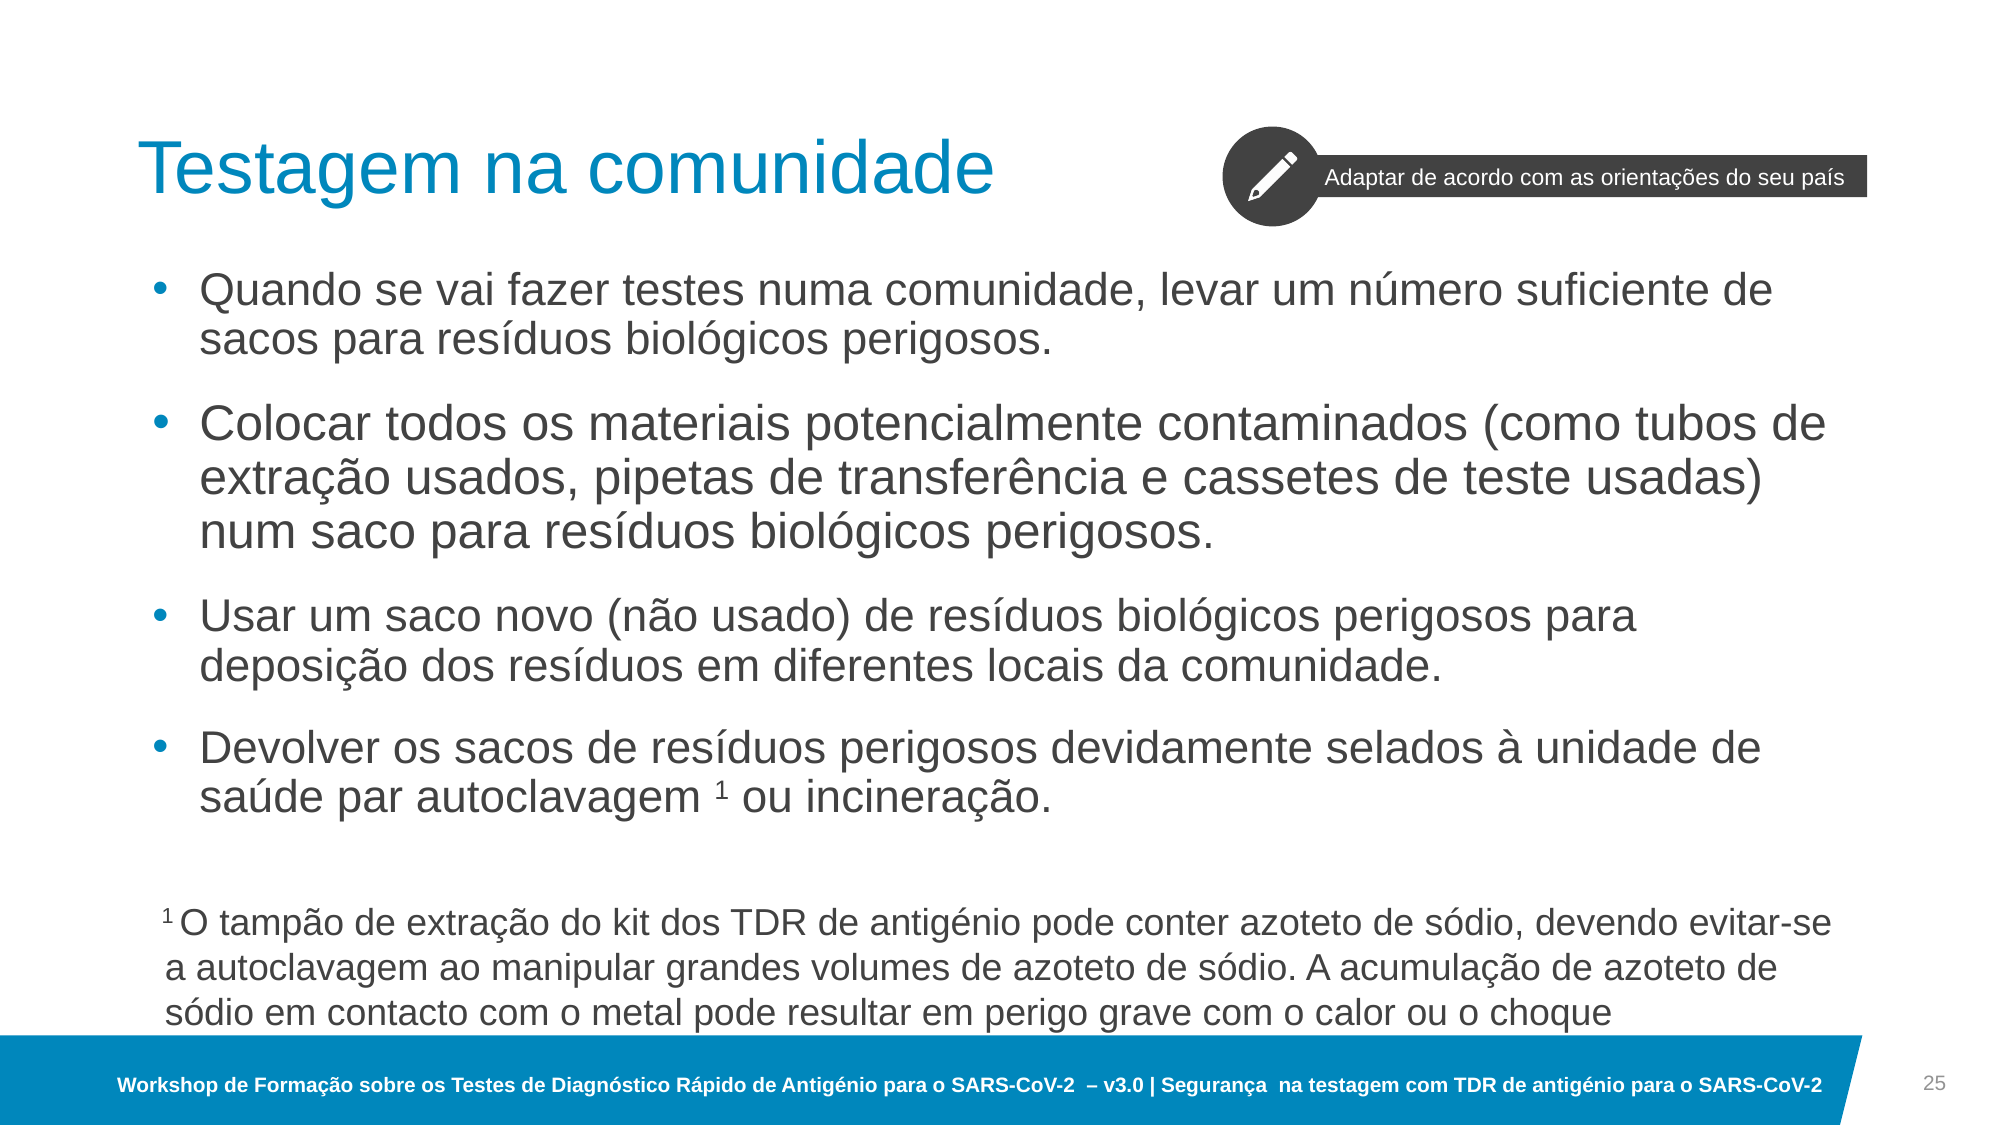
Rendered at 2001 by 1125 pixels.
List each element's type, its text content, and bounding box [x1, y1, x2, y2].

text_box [1223, 127, 1868, 226]
text_box 1 O tampão de extração do kit dos TDR de antigénio pode conter azoteto de sódio, devendo evitar-se a autoclavagem ao manipular grandes volumes de azoteto de sódio. A acumulação de azoteto de sódio em contacto com o metal pode resultar em perigo grave com o calor ou o choque [0, 890, 1863, 1040]
list Quando se vai fazer testes numa comunidade, levar um número suficiente de sacos para resíduos biológicos perigosos. Colocar todos os materiais potencialmente contaminados (como tubos de extração usados, pipetas de transferência e cassetes de teste usadas) num saco para resíduos biológicos perigosos. Usar um saco novo (não usado) de resíduos biológicos perigosos para deposição dos resíduos em diferentes locais da comunidade. Devolver os sacos de resíduos perigosos devidamente selados à unidade de saúde par autoclavagem 1 ou incineração. [137, 258, 1863, 890]
title Testagem na comunidade [137, 55, 1863, 210]
slide_number 25 [1862, 1035, 1947, 1125]
text_box Workshop de Formação sobre os Testes de Diagnóstico Rápido de Antigénio para o SARS-CoV-2 – v3.0 | Segurança na testagem com TDR de antigénio para o SARS-CoV-2 [116, 1042, 1922, 1125]
